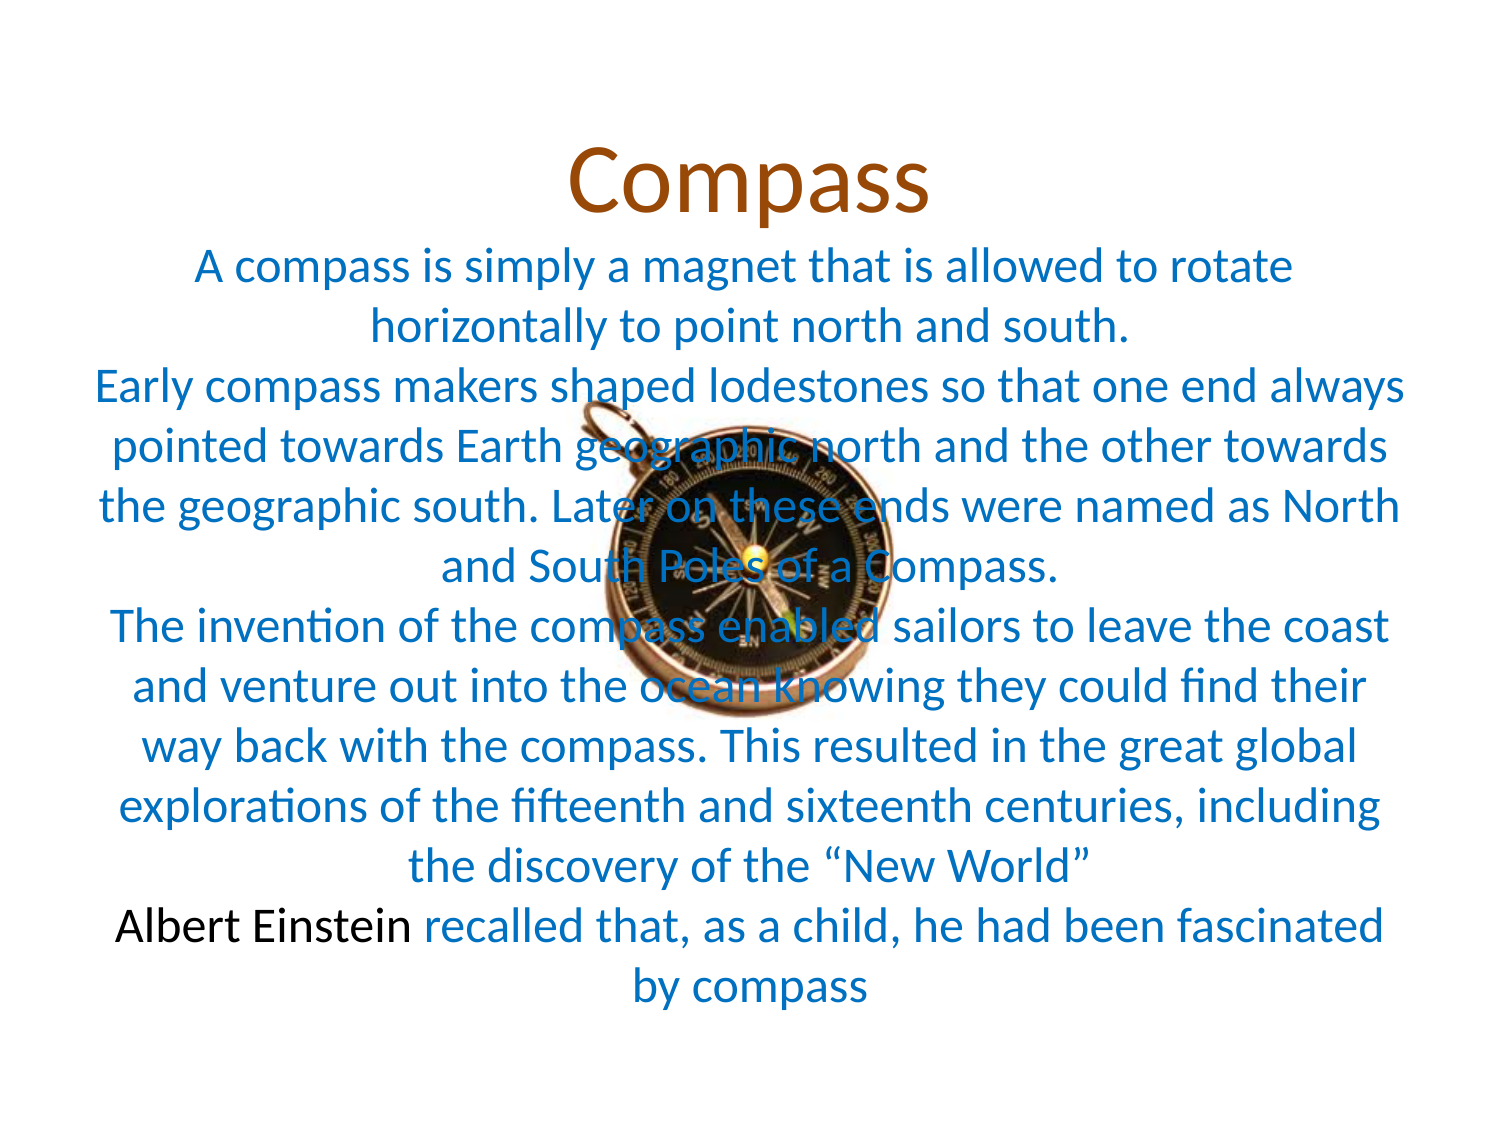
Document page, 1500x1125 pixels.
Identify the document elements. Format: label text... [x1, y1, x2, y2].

title Compass A compass is simply a magnet that is allowed to rotate horizontally to point north and south. Early compass makers shaped lodestones so that one end always pointed towards Earth geographic north and the other towards the geographic south. Later on these ends were named as North and South Poles of a Compass. The invention of the compass enabled sailors to leave the coast and venture out into the ocean knowing they could find their way back with the compass. This resulted in the great global explorations of the fifteenth and sixteenth centuries, including the discovery of the “New World” Albert Einstein recalled that, as a child, he had been fascinated by compass [75, 24, 1425, 1100]
picture [567, 393, 933, 732]
